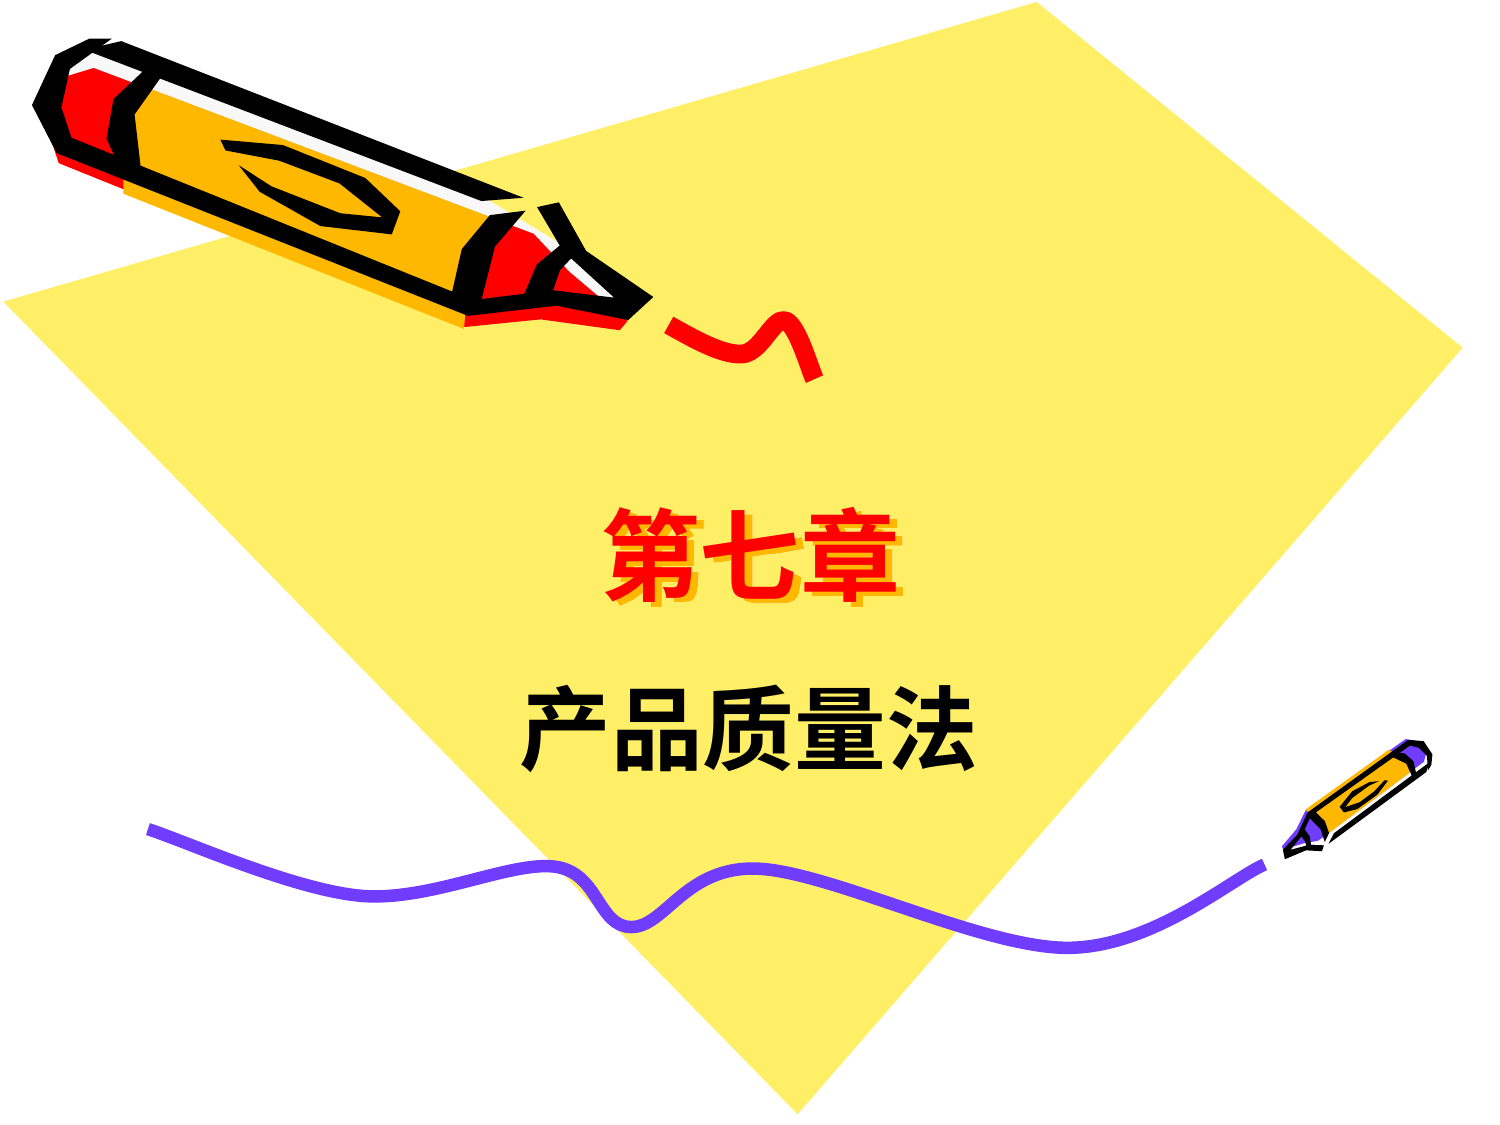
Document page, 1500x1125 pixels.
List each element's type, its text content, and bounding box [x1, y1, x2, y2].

title 第七章 [224, 247, 1276, 622]
subtitle 产品质量法 [253, 664, 1244, 830]
